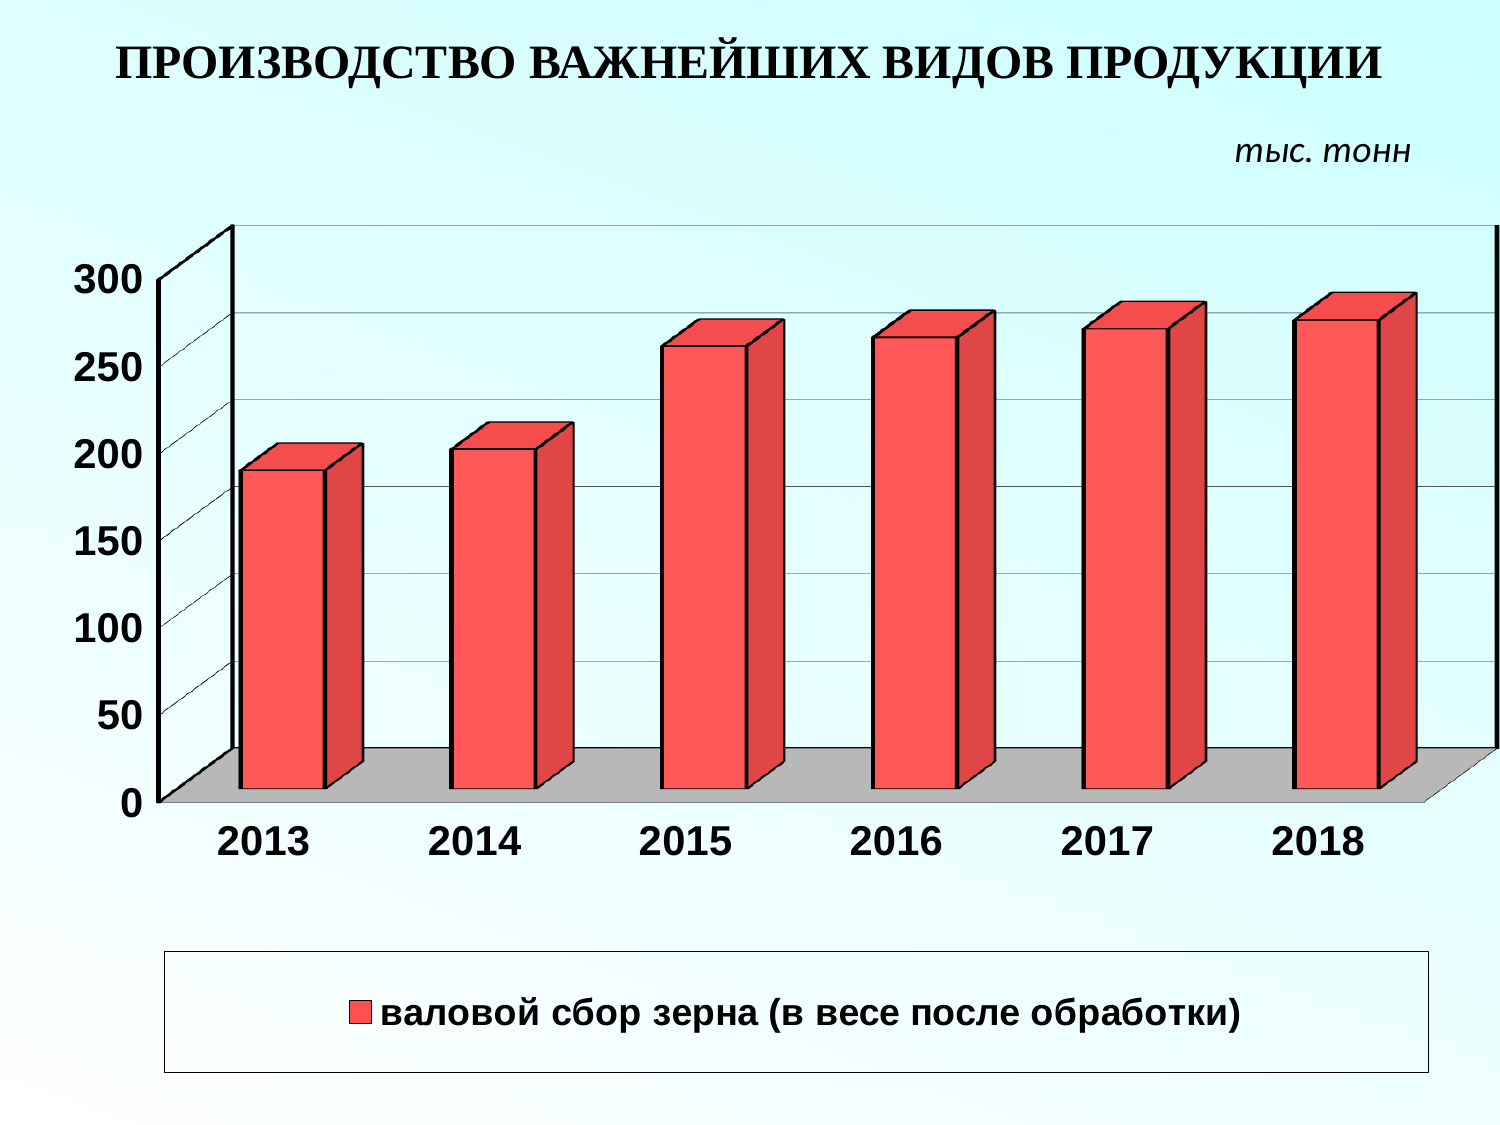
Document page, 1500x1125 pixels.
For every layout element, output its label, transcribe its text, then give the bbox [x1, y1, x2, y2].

chart [40, 93, 1500, 1125]
text_box ПРОИЗВОДСТВО ВАЖНЕЙШИХ ВИДОВ ПРОДУКЦИИ [0, 23, 1500, 106]
